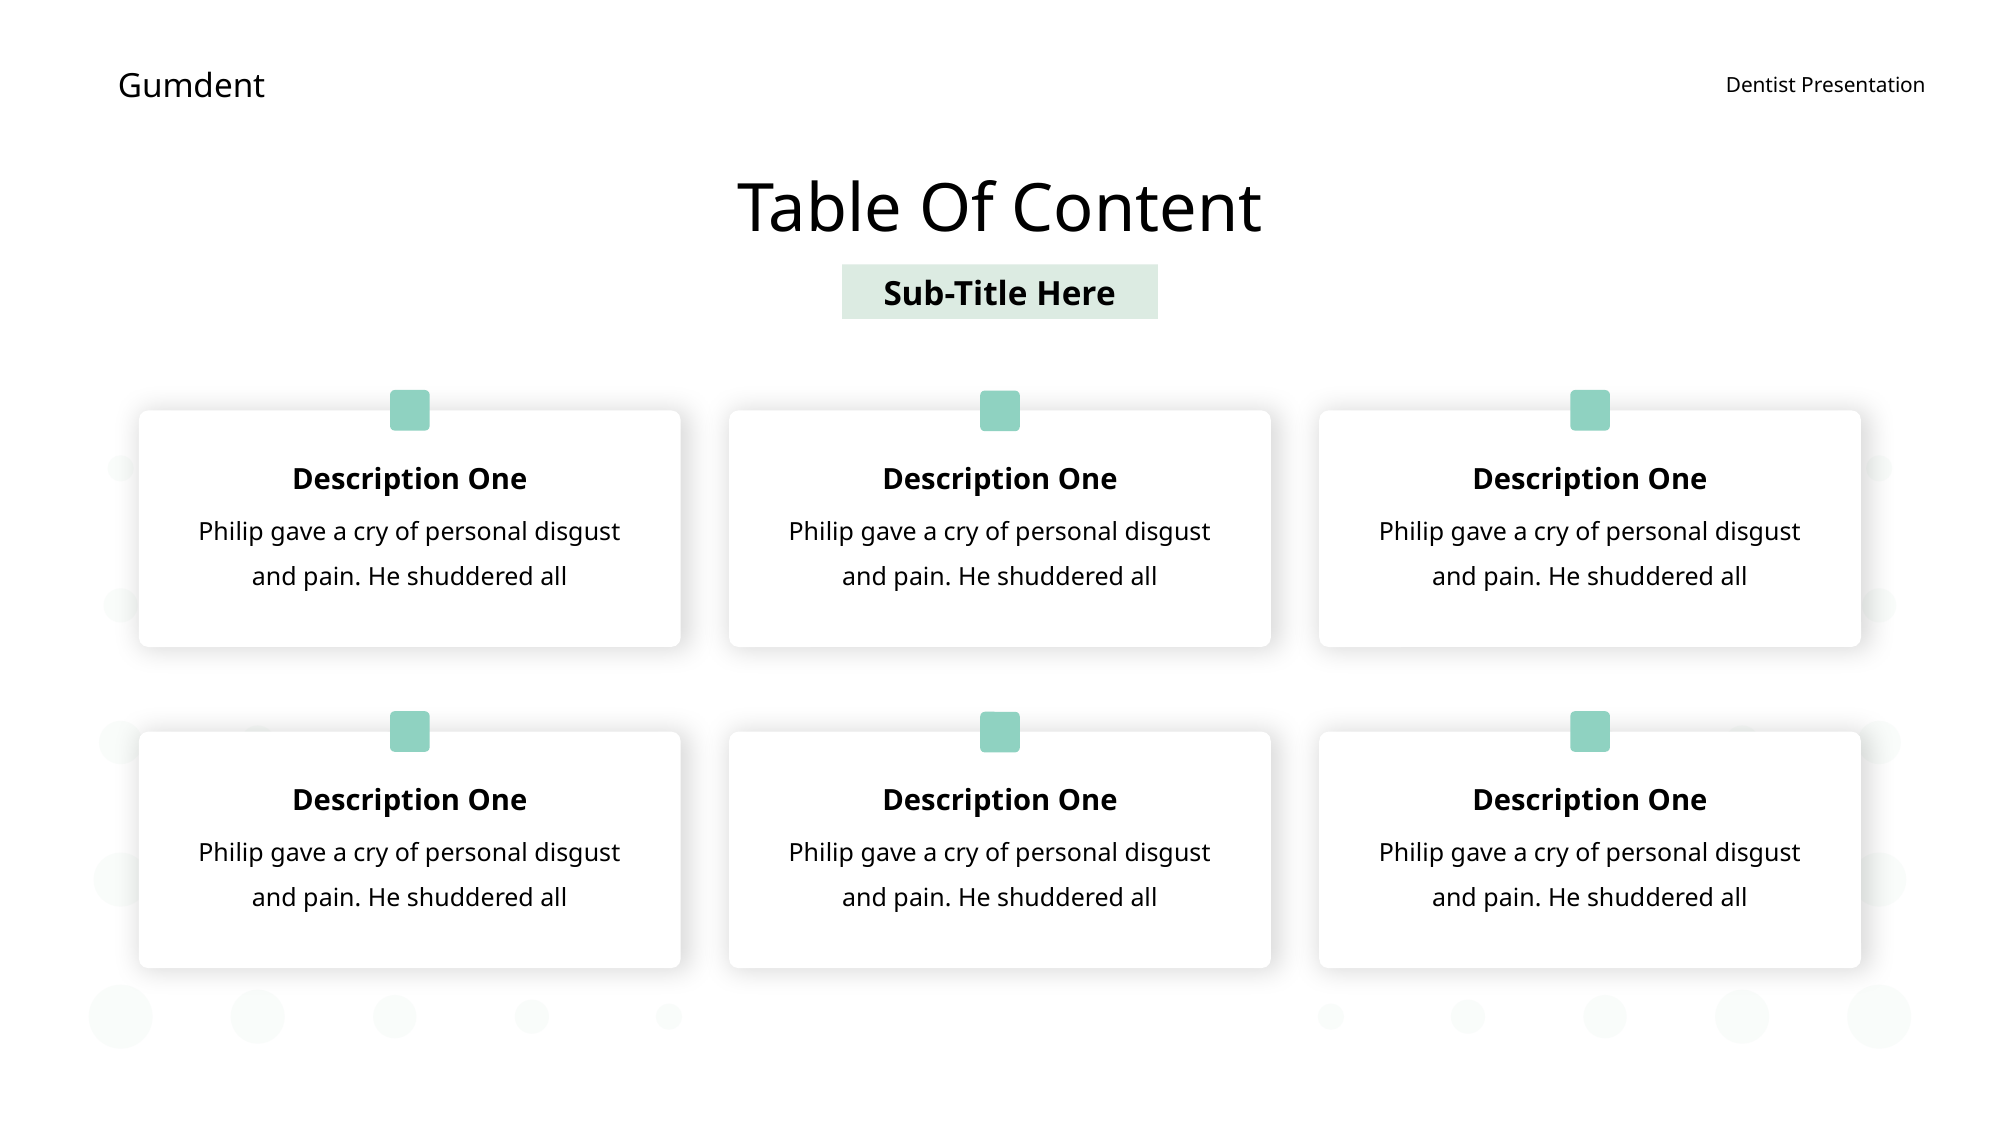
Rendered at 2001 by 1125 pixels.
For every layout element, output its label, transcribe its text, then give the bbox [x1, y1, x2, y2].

title Table Of Content [200, 156, 1800, 264]
text_box [138, 731, 681, 969]
text_box Philip gave a cry of personal disgust and pain. He shuddered all [174, 824, 645, 919]
text_box Description One [764, 774, 1236, 824]
text_box Philip gave a cry of personal disgust and pain. He shuddered all [764, 824, 1236, 919]
text_box [1319, 731, 1862, 969]
text_box [980, 711, 1020, 753]
text_box Philip gave a cry of personal disgust and pain. He shuddered all [1355, 824, 1826, 919]
text_box [1570, 711, 1610, 752]
text_box [390, 389, 430, 431]
text_box Sub-Title Here [842, 264, 1158, 319]
text_box [729, 731, 1271, 969]
text_box [1319, 410, 1862, 648]
text_box Philip gave a cry of personal disgust and pain. He shuddered all [174, 503, 645, 598]
text_box [390, 711, 430, 752]
text_box [1570, 389, 1610, 431]
text_box [729, 410, 1271, 648]
text_box Philip gave a cry of personal disgust and pain. He shuddered all [764, 503, 1236, 598]
text_box [138, 410, 681, 648]
text_box Description One [174, 453, 645, 503]
text_box Description One [1355, 453, 1826, 503]
text_box [980, 390, 1020, 432]
text_box Description One [1355, 774, 1826, 824]
text_box Description One [174, 774, 645, 824]
text_box Philip gave a cry of personal disgust and pain. He shuddered all [1355, 503, 1826, 598]
text_box Description One [764, 453, 1236, 503]
